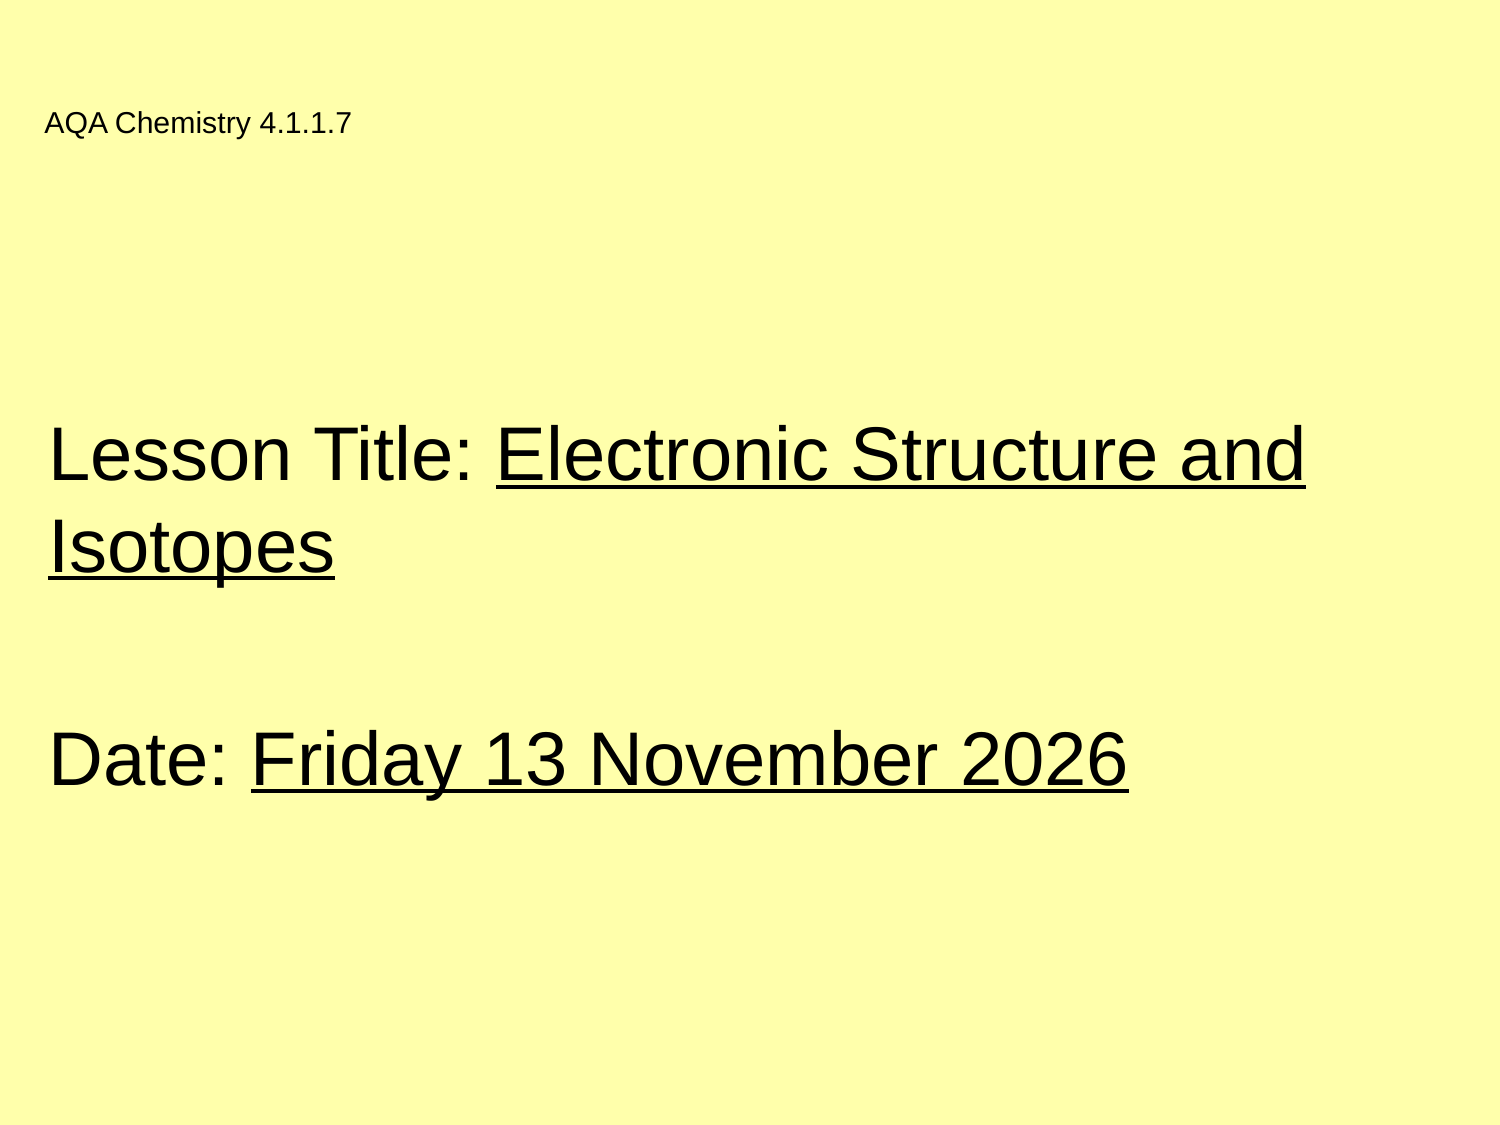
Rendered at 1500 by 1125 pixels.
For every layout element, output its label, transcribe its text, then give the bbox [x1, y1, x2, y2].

title AQA Chemistry 4.1.1.7 [29, 95, 656, 148]
subtitle Lesson Title: Electronic Structure and Isotopes Date: Wednesday, 16 September 2020 [33, 397, 1467, 811]
